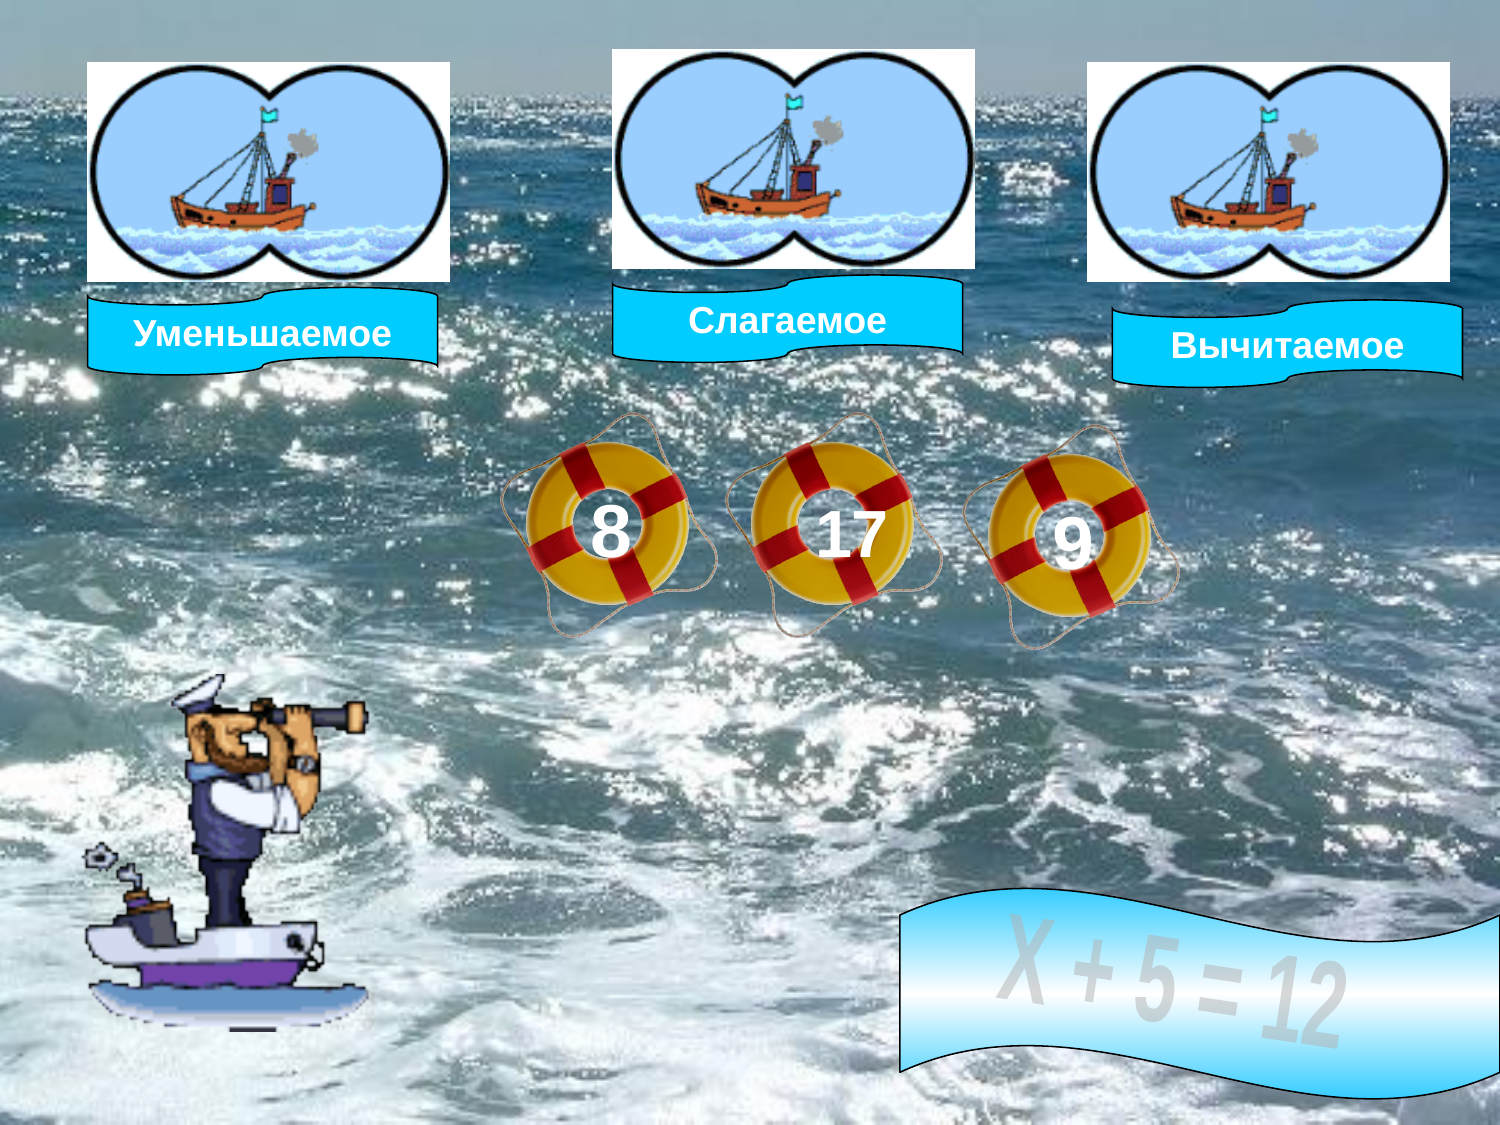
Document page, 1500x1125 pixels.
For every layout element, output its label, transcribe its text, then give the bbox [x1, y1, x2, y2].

text_box Уменьшаемое [87, 291, 438, 375]
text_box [724, 412, 943, 638]
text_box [499, 412, 718, 638]
text_box [899, 888, 1500, 1099]
text_box Слагаемое [612, 279, 963, 363]
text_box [962, 424, 1181, 651]
picture [0, 0, 1500, 1125]
text_box Вычитаемое [1112, 299, 1463, 388]
